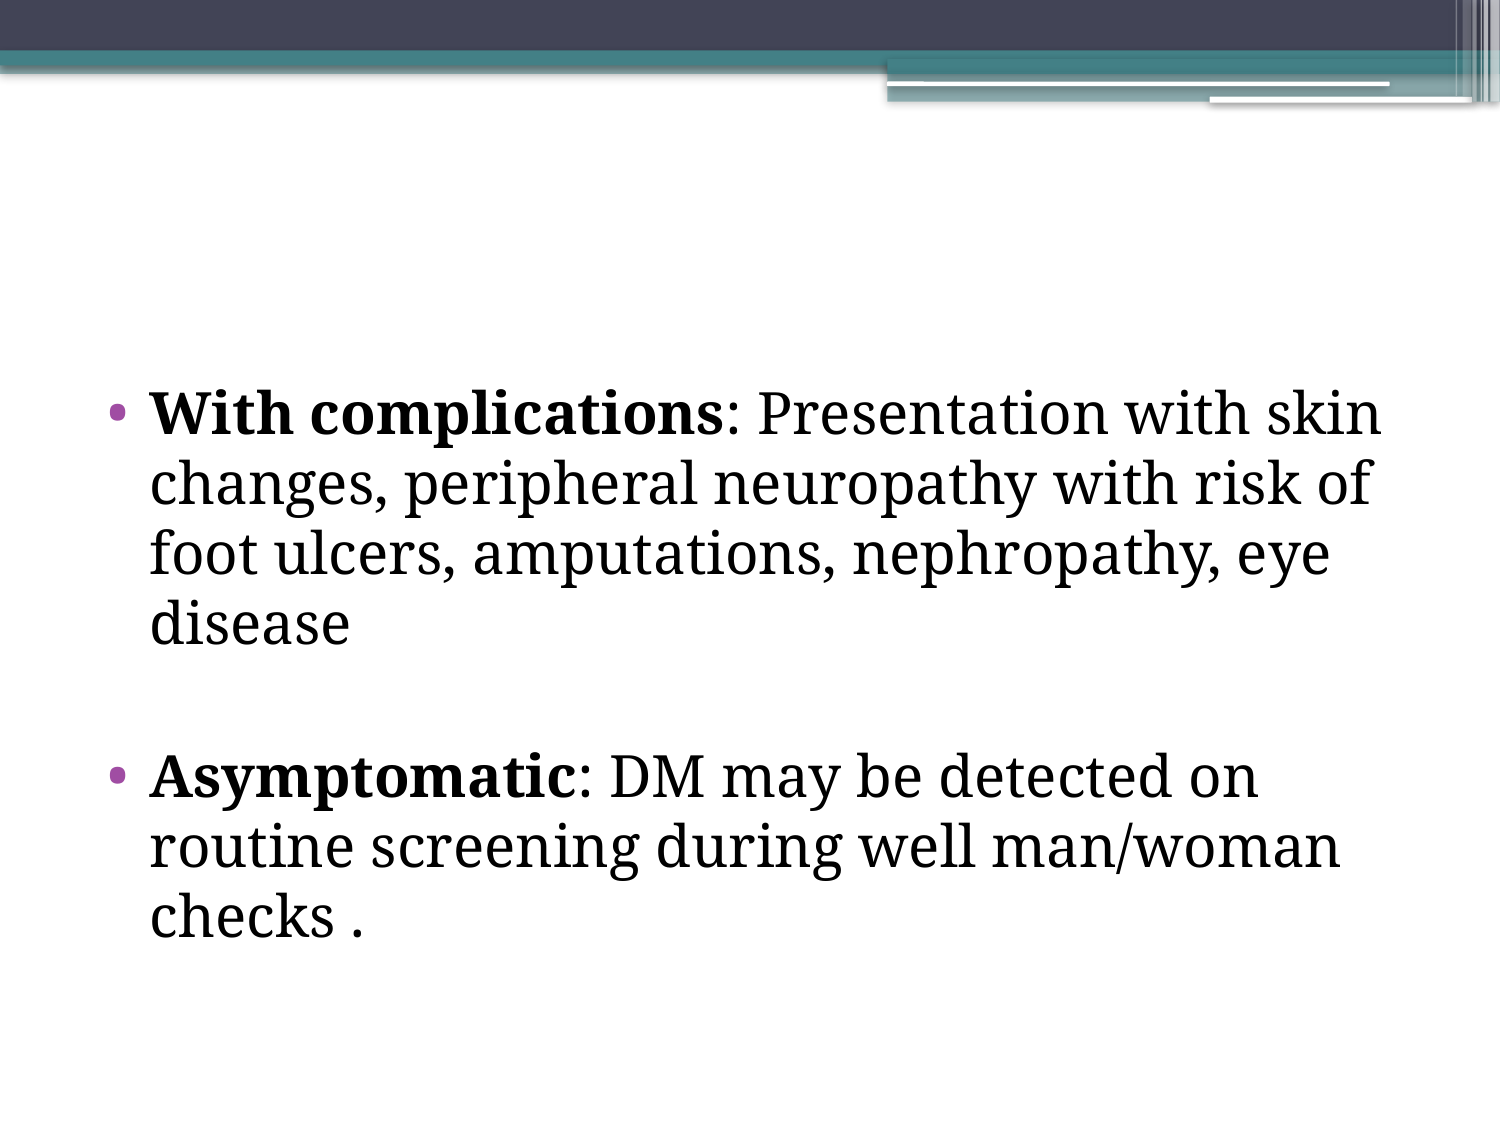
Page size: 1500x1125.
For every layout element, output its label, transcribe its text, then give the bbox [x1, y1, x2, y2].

list With complications: Presentation with skin changes, peripheral neuropathy with risk of foot ulcers, amputations, nephropathy, eye disease Asymptomatic: DM may be detected on routine screening during well man/woman checks . [75, 368, 1425, 1079]
